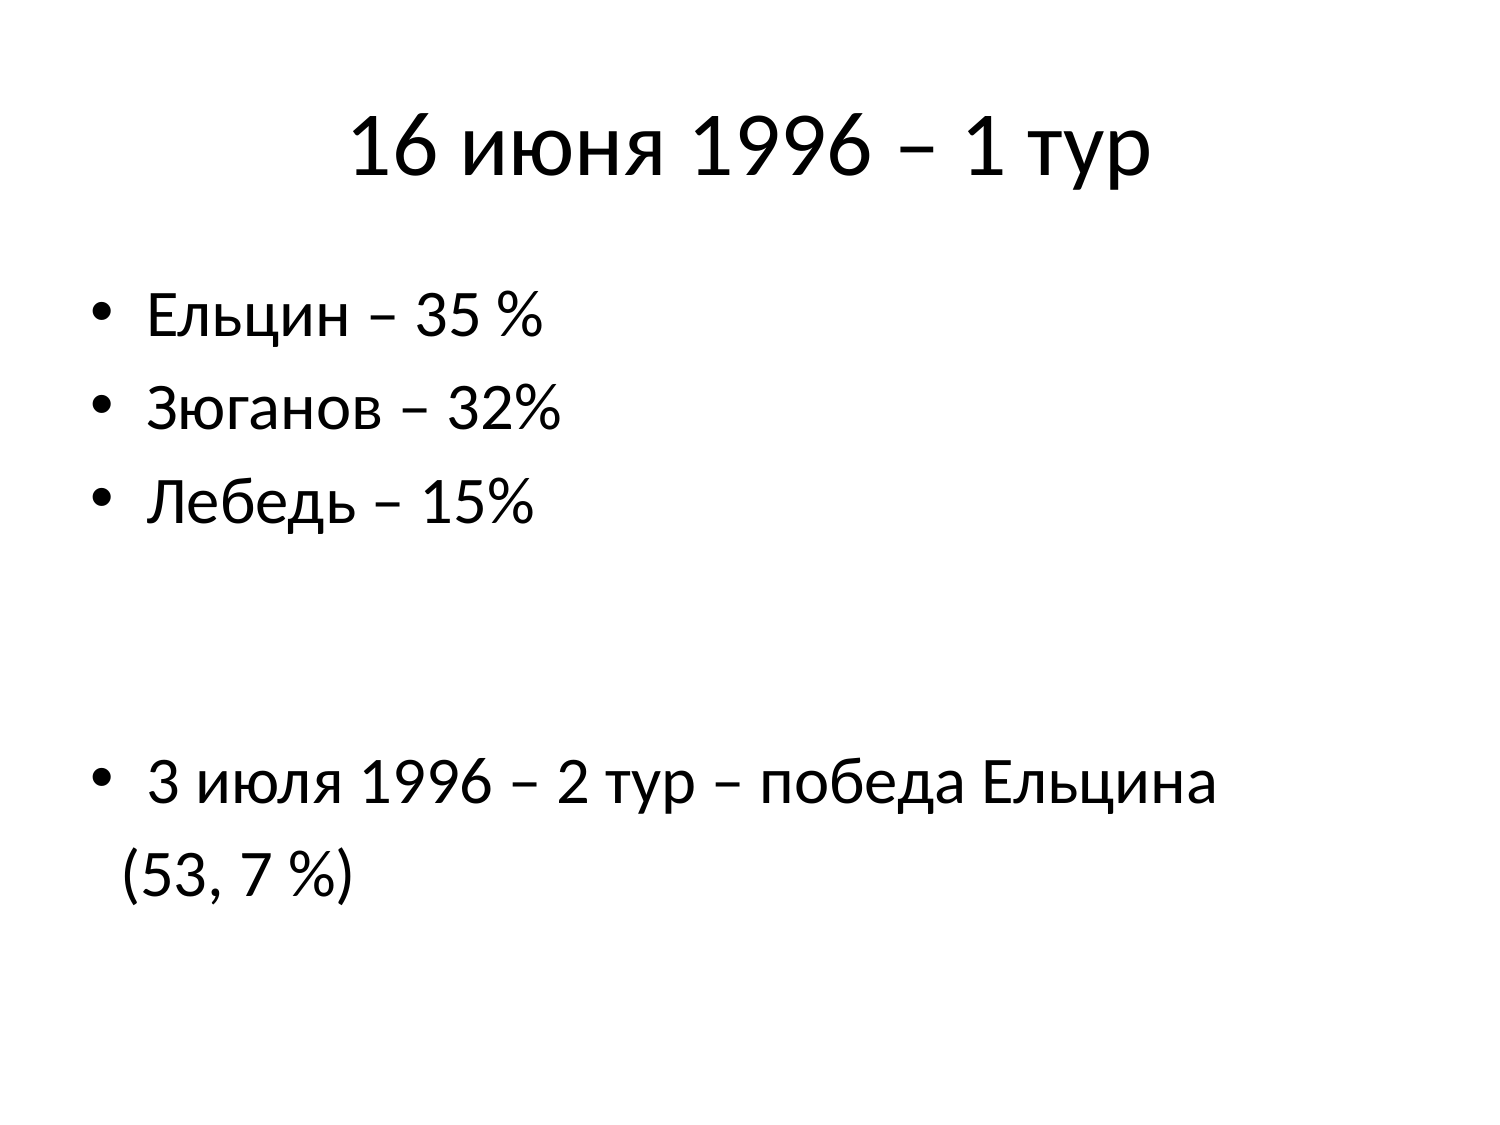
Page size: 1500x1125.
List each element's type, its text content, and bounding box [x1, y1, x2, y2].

title 16 июня 1996 – 1 тур [75, 45, 1425, 233]
list Ельцин – 35 % Зюганов – 32% Лебедь – 15% 3 июля 1996 – 2 тур – победа Ельцина (53, 7 %) [75, 262, 1425, 1005]
